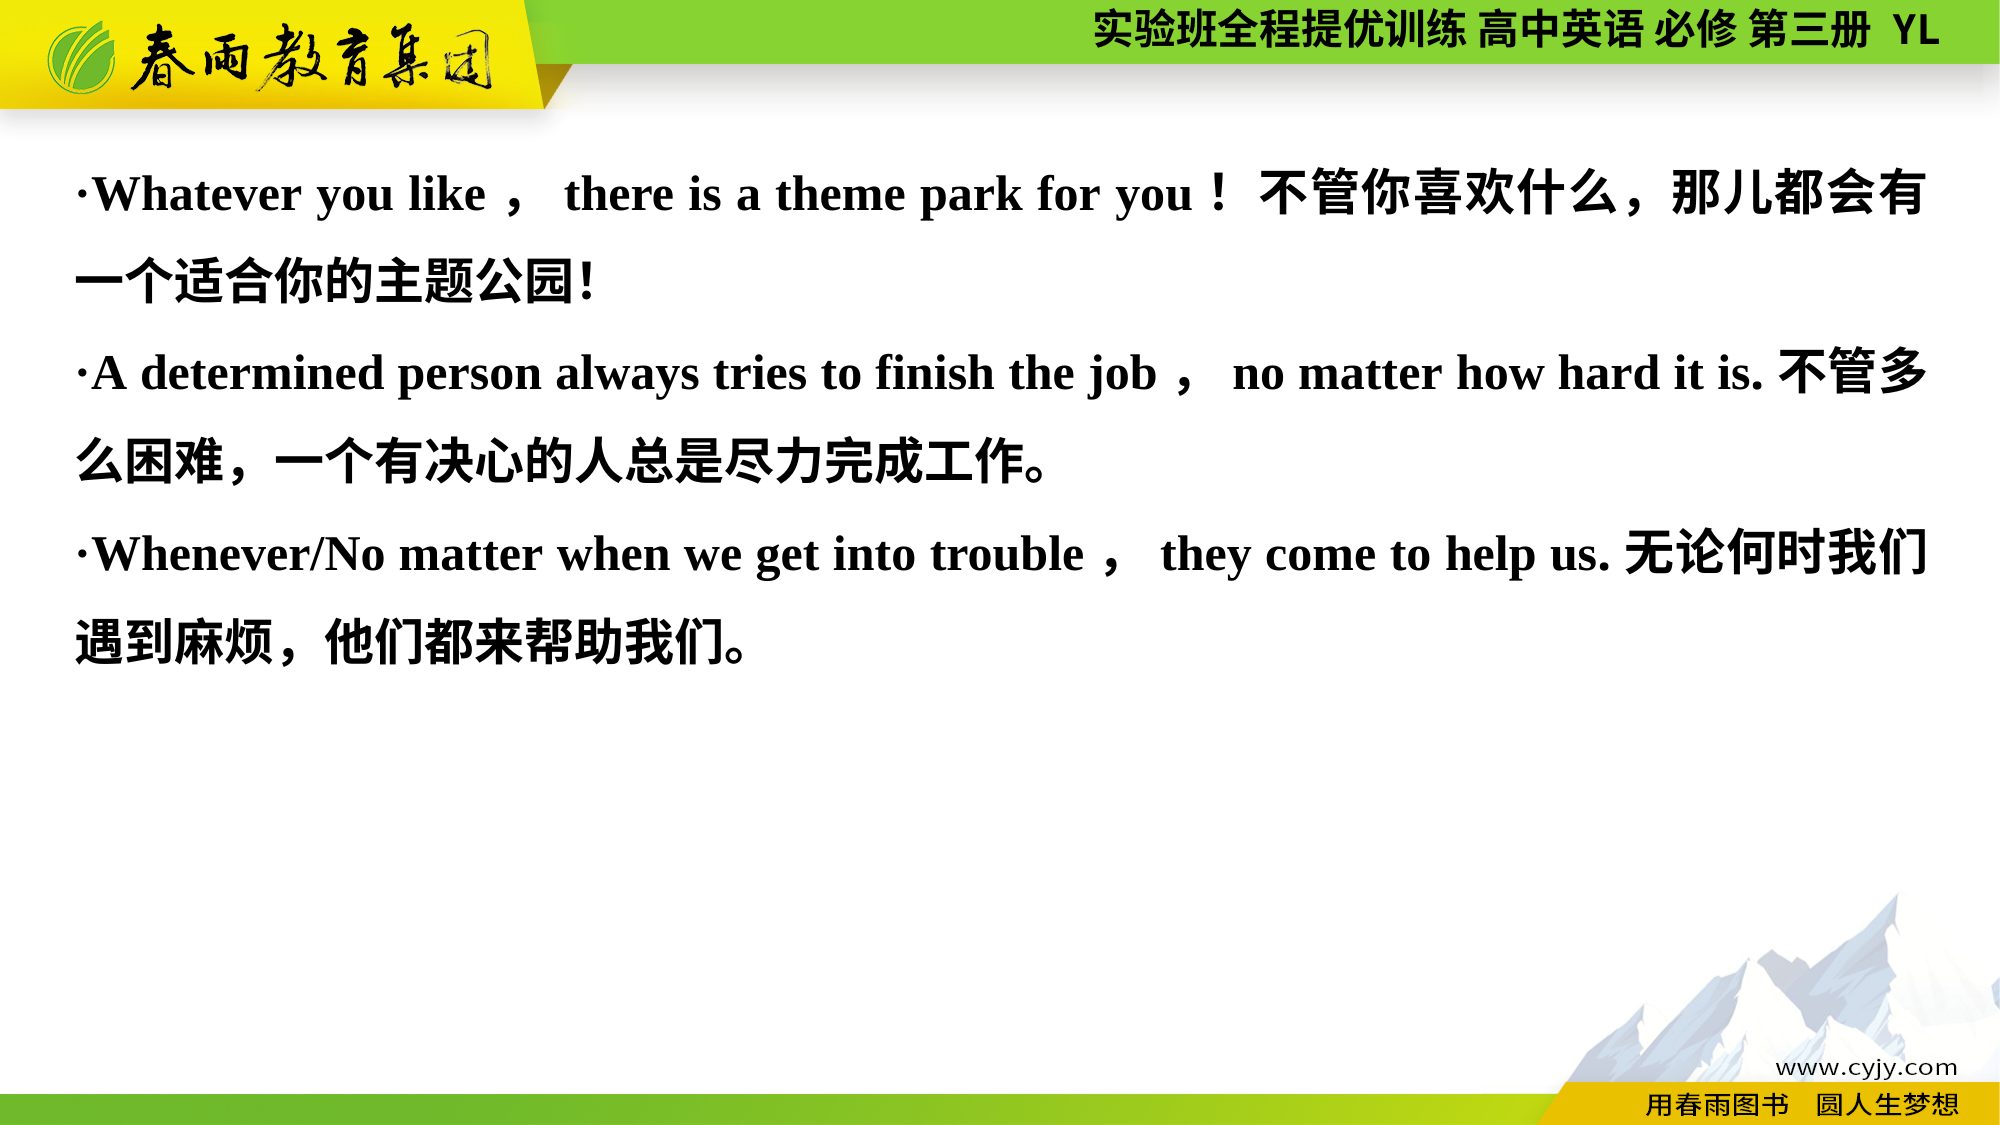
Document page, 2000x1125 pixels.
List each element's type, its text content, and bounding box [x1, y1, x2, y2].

picture [0, 0, 2000, 1125]
list ·Whatever you like，there is a theme park for you！不管你喜欢什么，那儿都会有一个适合你的主题公园！ ·A determined person always tries to finish the job，no matter how hard it is.不管多么困难，一个有决心的人总是尽力完成工作。 ·Whenever/No matter when we get into trouble，they come to help us.无论何时我们遇到麻烦，他们都来帮助我们。 [59, 122, 1944, 672]
